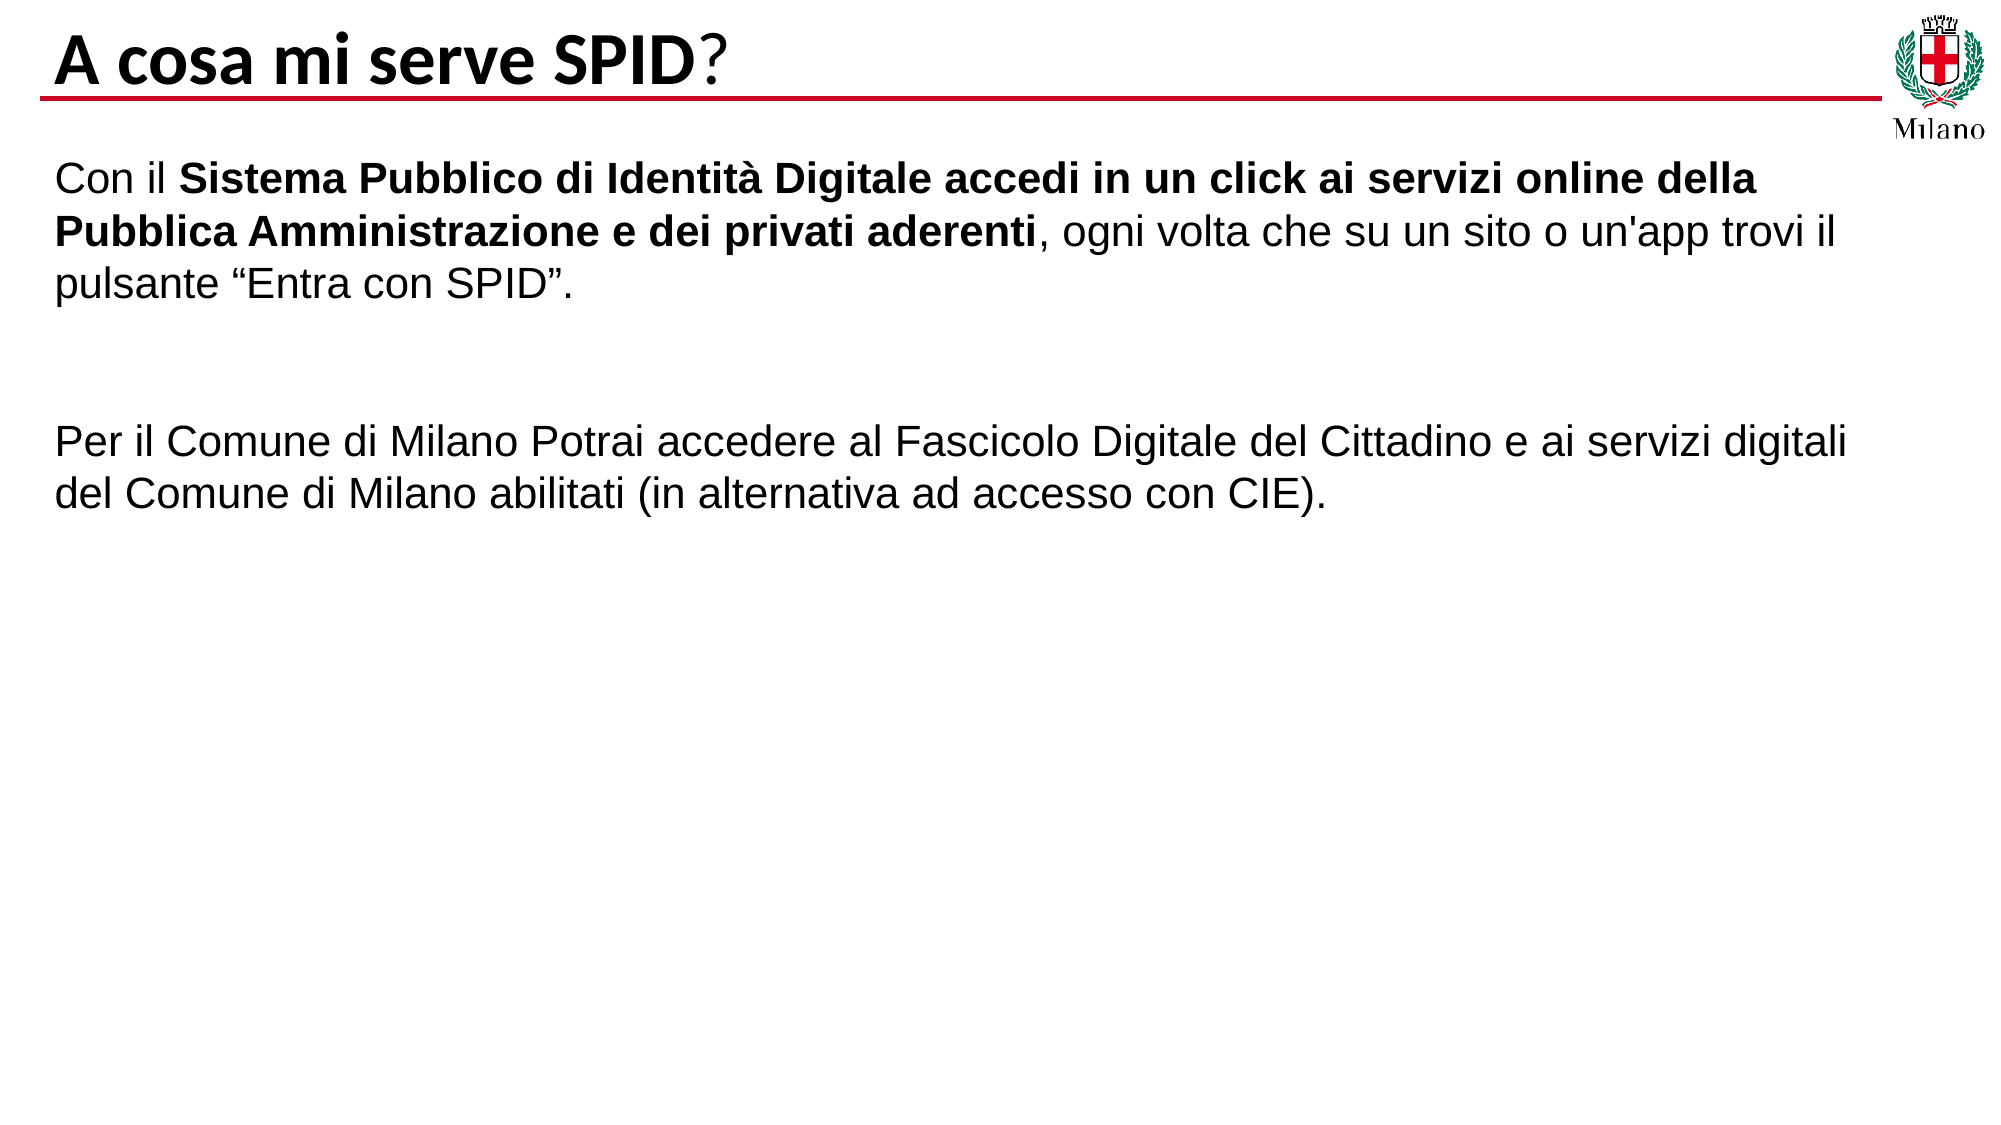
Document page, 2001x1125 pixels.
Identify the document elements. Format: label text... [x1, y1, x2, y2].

text_box A cosa mi serve SPID? [39, 99, 1575, 107]
text_box Con il Sistema Pubblico di Identità Digitale accedi in un click ai servizi online della Pubblica Amministrazione e dei privati aderenti, ogni volta che su un sito o un'app trovi il pulsante “Entra con SPID”. Per il Comune di Milano Potrai accedere al Fascicolo Digitale del Cittadino e ai servizi digitali del Comune di Milano abilitati (in alternativa ad accesso con CIE). [39, 142, 1871, 570]
text_box A cosa mi serve SPID? [39, 1, 1575, 98]
picture [1832, 0, 2000, 153]
